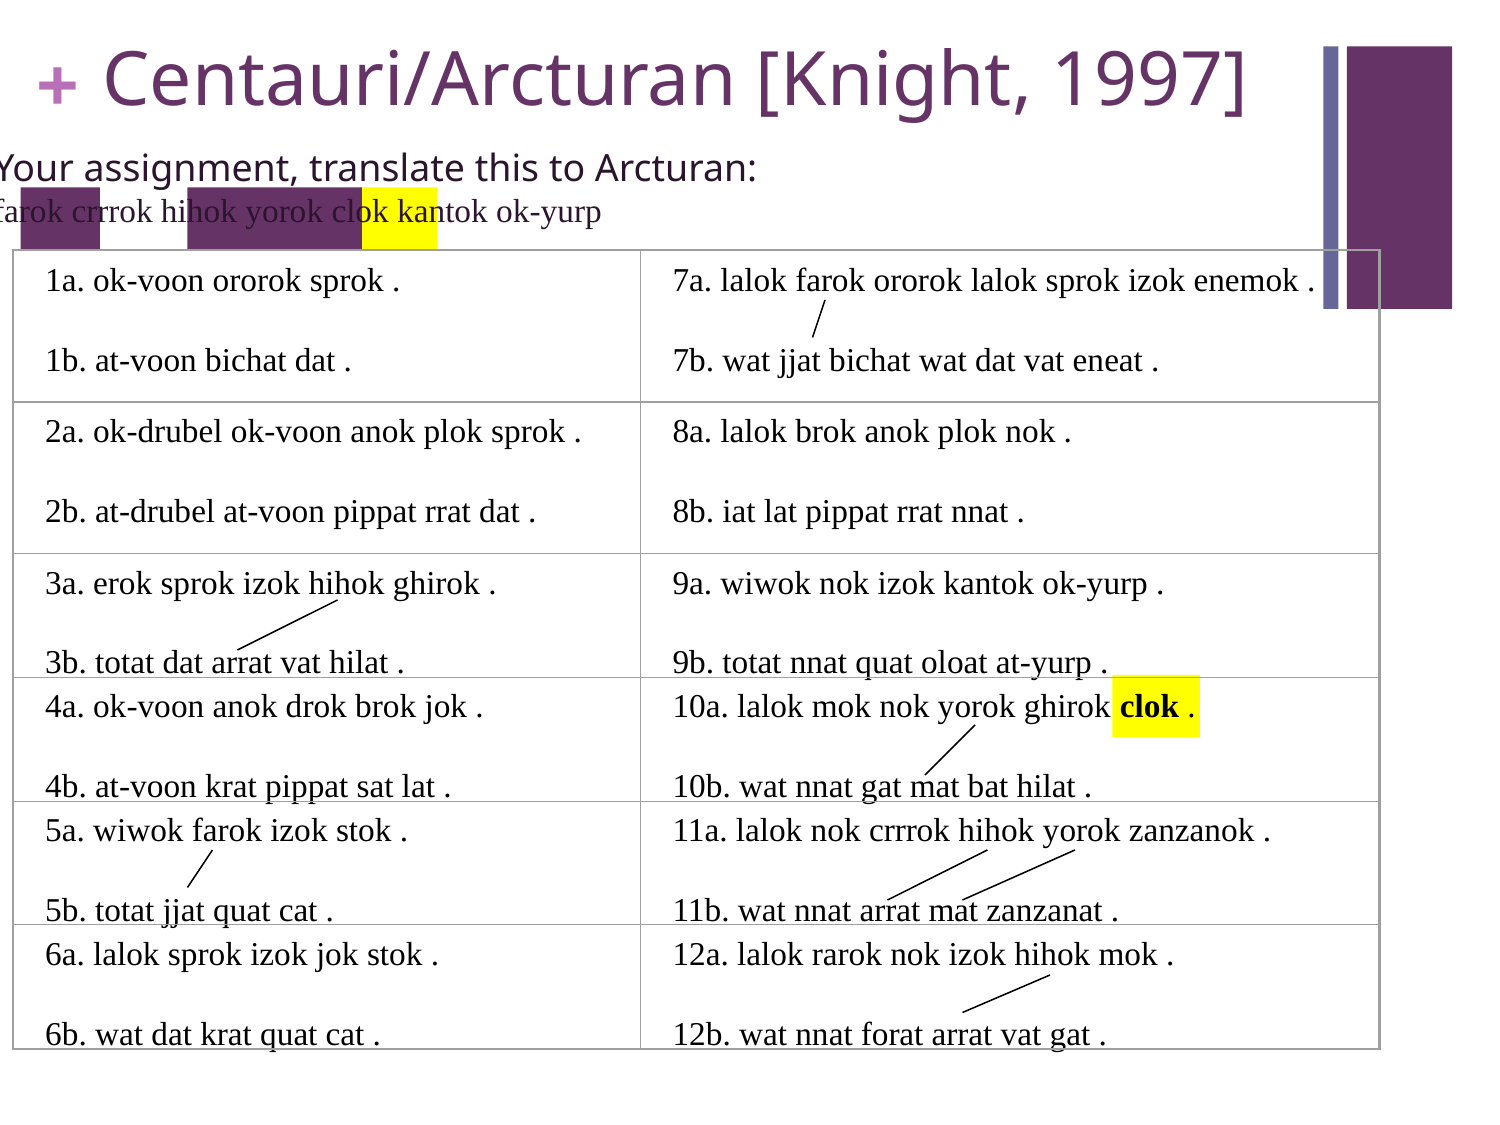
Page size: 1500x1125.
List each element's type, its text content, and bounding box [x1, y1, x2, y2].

text_box Your assignment, translate this to Arcturan: farok crrrok hihok yorok clok kantok ok-yurp [0, 136, 812, 237]
text_box [20, 237, 100, 246]
title Centauri/Arcturan [Knight, 1997] [87, 22, 1475, 161]
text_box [11, 249, 1381, 1050]
text_box [362, 237, 438, 246]
text_box [187, 237, 362, 246]
